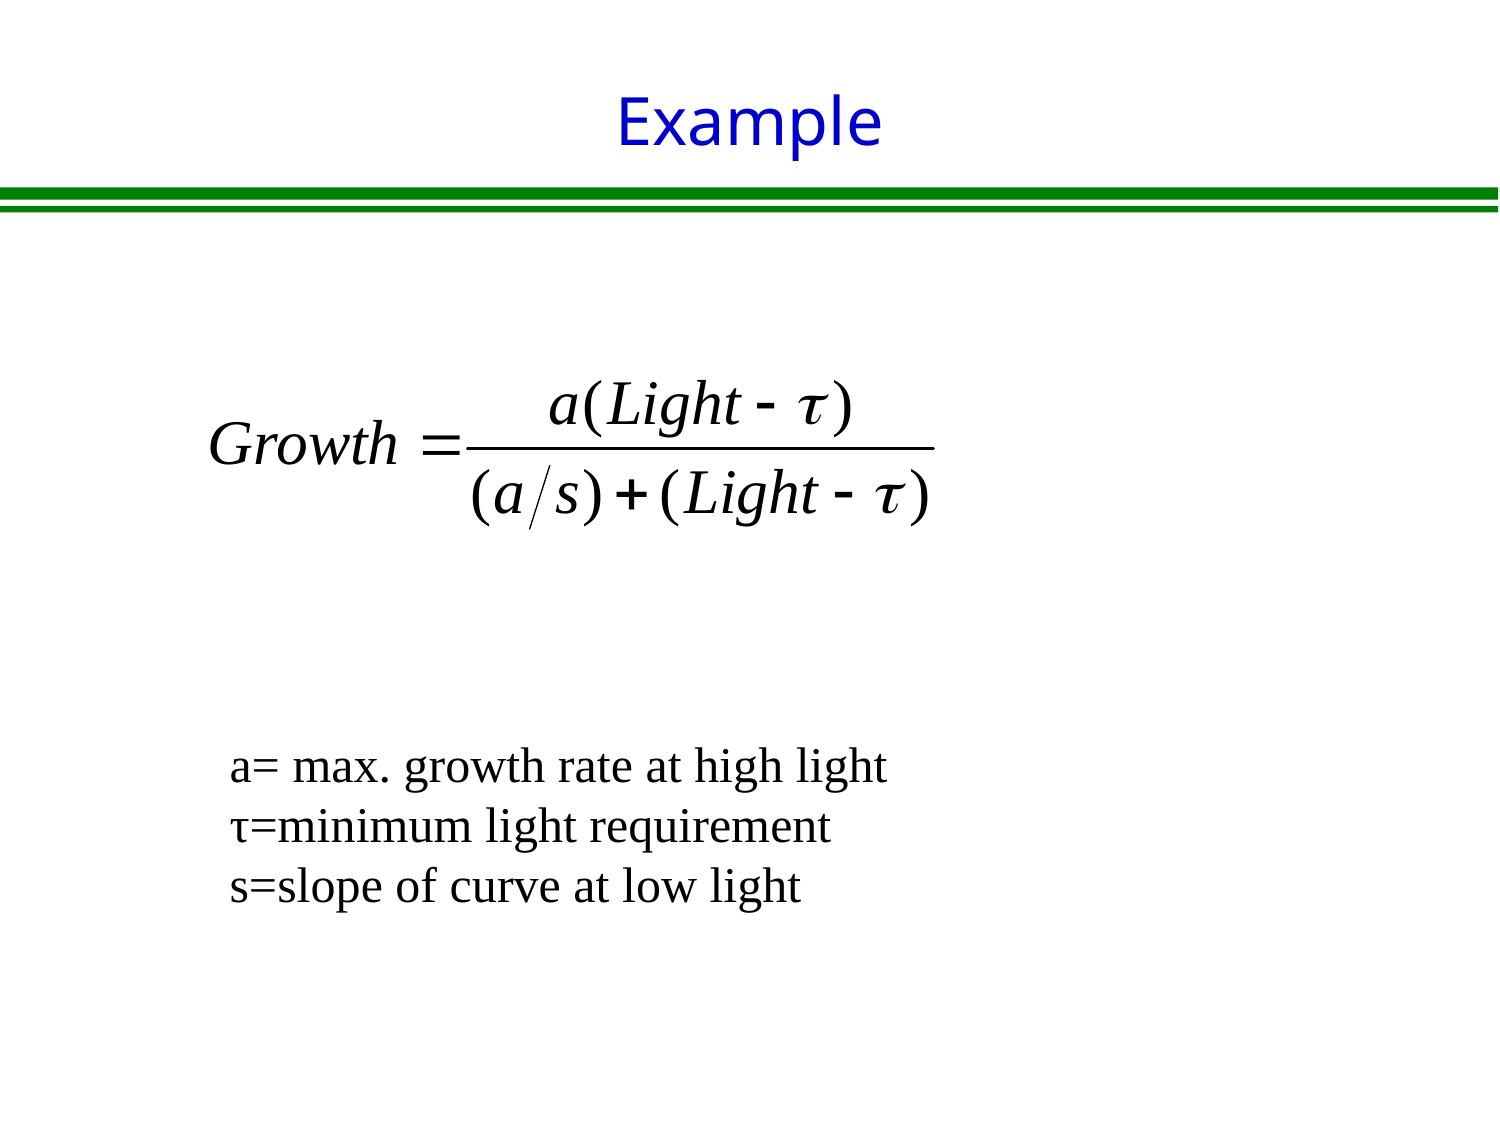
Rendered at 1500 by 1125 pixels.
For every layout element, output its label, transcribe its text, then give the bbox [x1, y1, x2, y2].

text_box a= max. growth rate at high light τ=minimum light requirement s=slope of curve at low light [214, 724, 904, 920]
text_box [199, 362, 946, 638]
title Example [112, 24, 1388, 213]
